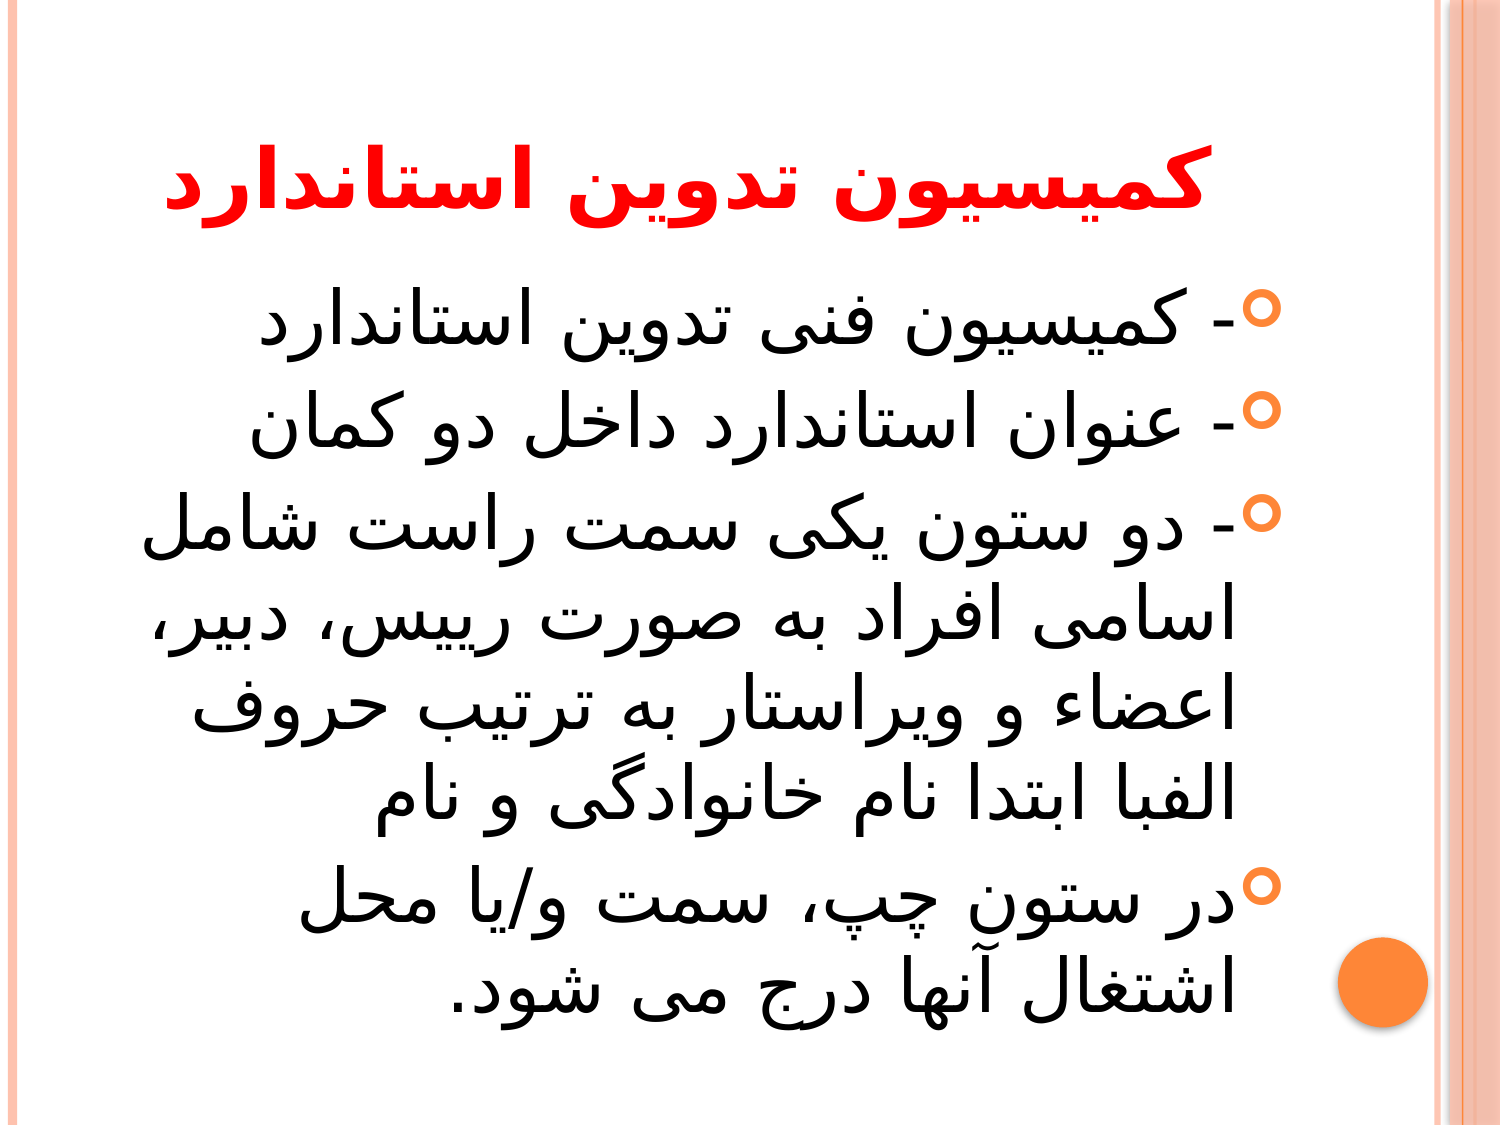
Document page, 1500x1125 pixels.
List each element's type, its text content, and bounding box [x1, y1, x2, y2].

list - کمیسیون فنی تدوین استاندارد - عنوان استاندارد داخل دو کمان - دو ستون یکی سمت راست شامل اسامی افراد به صورت رییس، دبیر، اعضاء و ویراستار به ترتیب حروف الفبا ابتدا نام خانوادگی و نام در ستون چپ، سمت و/یا محل اشتغال آنها درج می شود. [75, 262, 1300, 1062]
title کمیسیون تدوین استاندارد [75, 45, 1300, 233]
